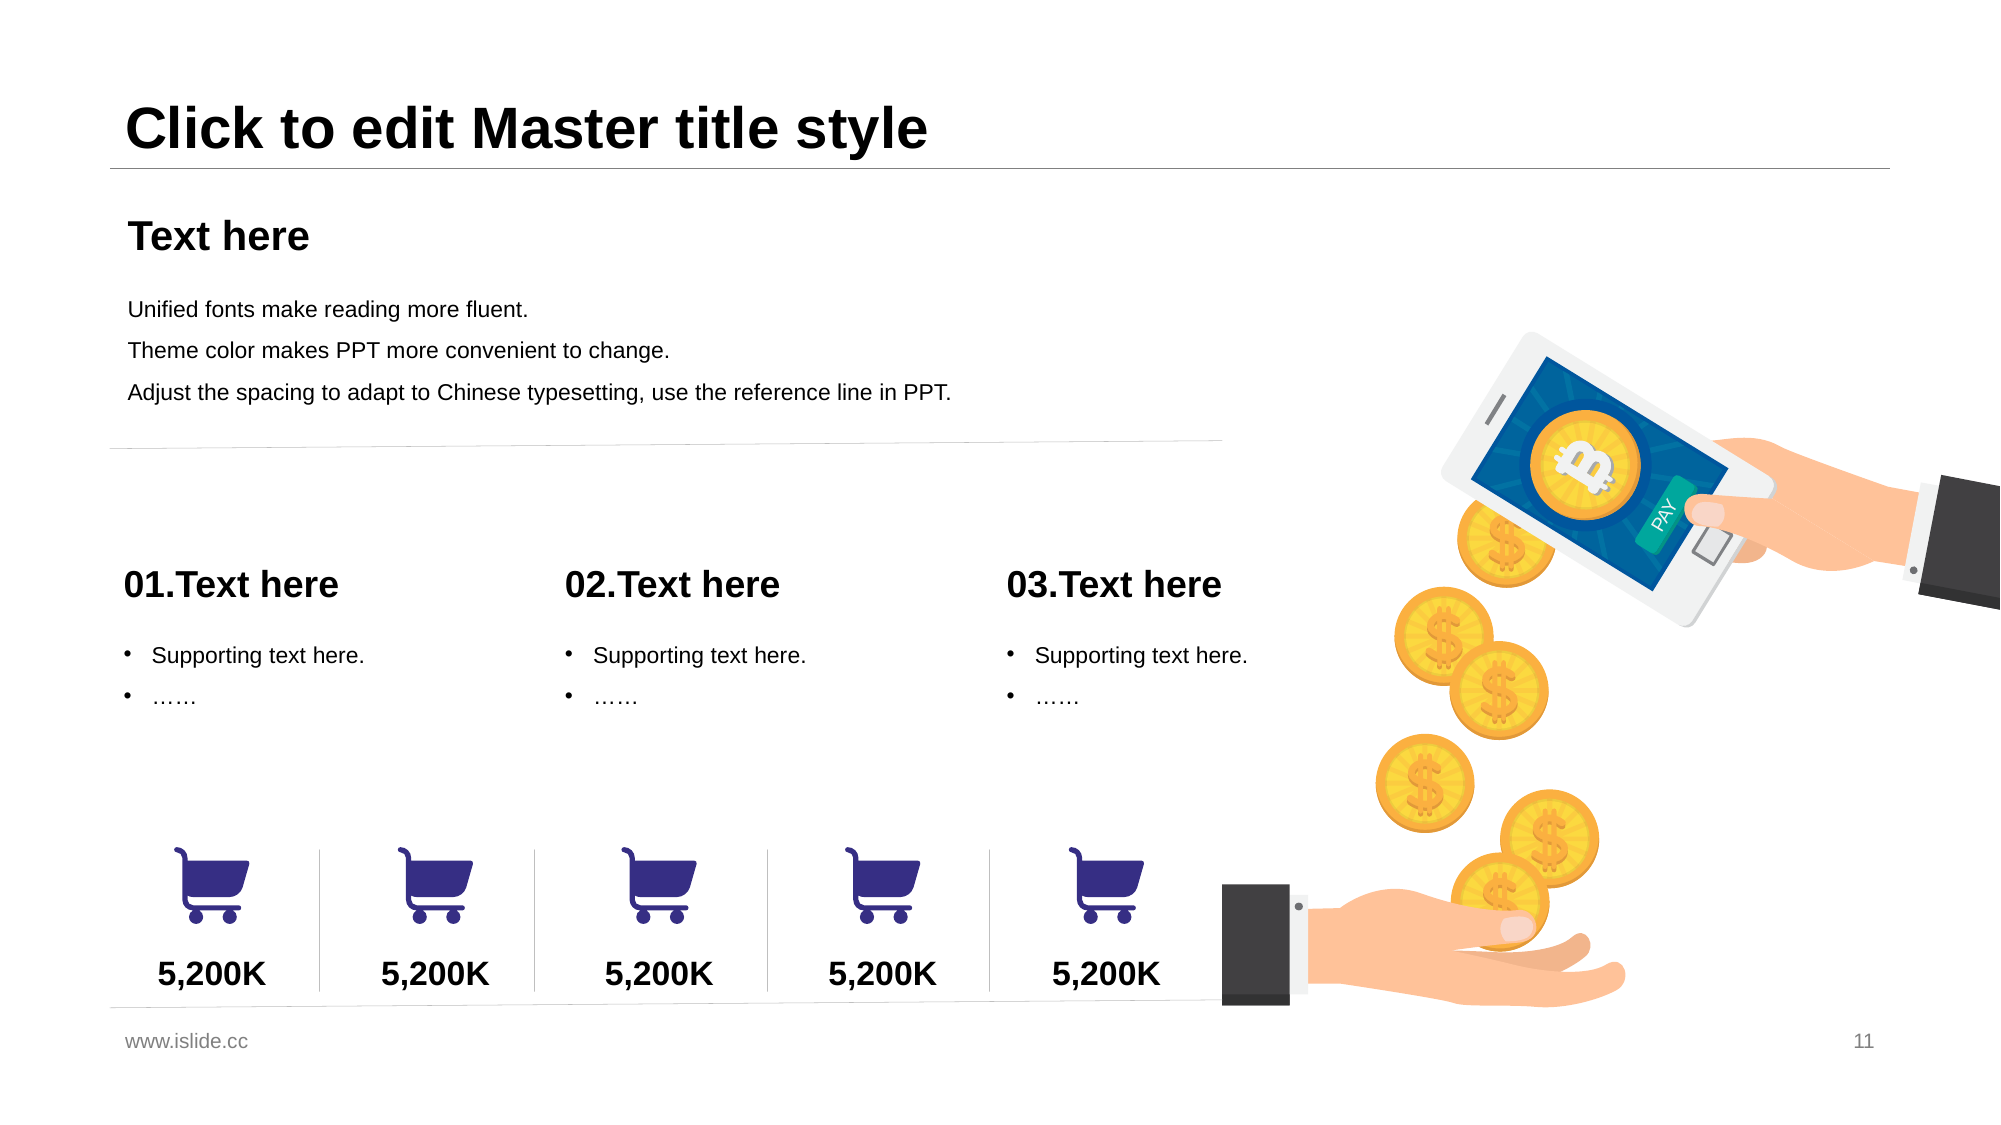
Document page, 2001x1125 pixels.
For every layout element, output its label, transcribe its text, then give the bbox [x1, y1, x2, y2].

footer www.islide.cc [109, 1023, 790, 1058]
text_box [108, 200, 2000, 1010]
slide_number 11 [1412, 1023, 1890, 1058]
title Click to edit Master title style [109, 0, 1890, 169]
